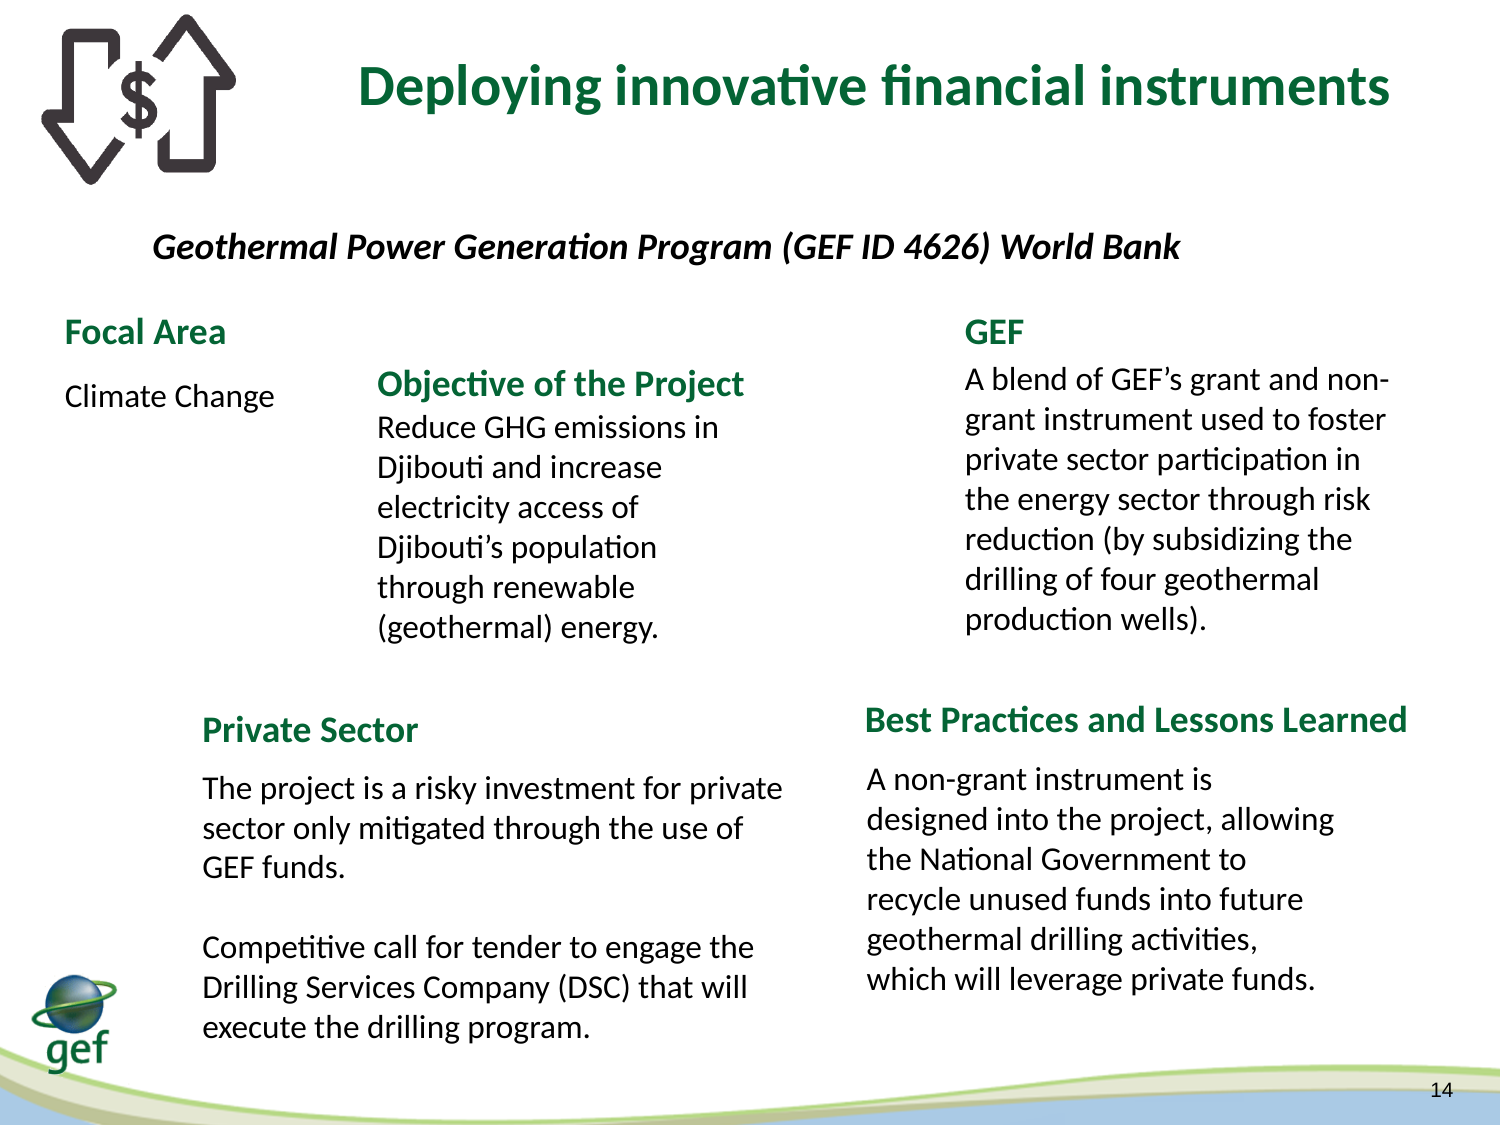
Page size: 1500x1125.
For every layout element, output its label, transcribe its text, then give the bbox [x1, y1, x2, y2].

text_box Climate Change [50, 367, 350, 422]
text_box Objective of the Project [362, 351, 775, 412]
text_box Best Practices and Lessons Learned [849, 687, 1475, 748]
text_box Reduce GHG emissions in Djibouti and increase electricity access of Djibouti’s population through renewable (geothermal) energy. [362, 412, 738, 653]
text_box Geothermal Power Generation Program (GEF ID 4626) World Bank [137, 214, 1213, 275]
picture [37, 12, 238, 188]
text_box The project is a risky investment for private sector only mitigated through the use of GEF funds. Competitive call for tender to engage the Drilling Services Company (DSC) that will execute the drilling program. [187, 758, 813, 1053]
text_box Private Sector [187, 697, 525, 758]
text_box GEF [949, 299, 1188, 360]
text_box A blend of GEF’s grant and non-grant instrument used to foster private sector participation in the energy sector through risk reduction (by subsidizing the drilling of four geothermal production wells). [950, 349, 1425, 645]
title Deploying innovative financial instruments [324, 46, 1425, 189]
text_box Focal Area [49, 299, 288, 360]
picture [0, 922, 1500, 1125]
text_box A non-grant instrument is designed into the project, allowing the National Government to recycle unused funds into future geothermal drilling activities, which will leverage private funds. [851, 749, 1352, 1005]
